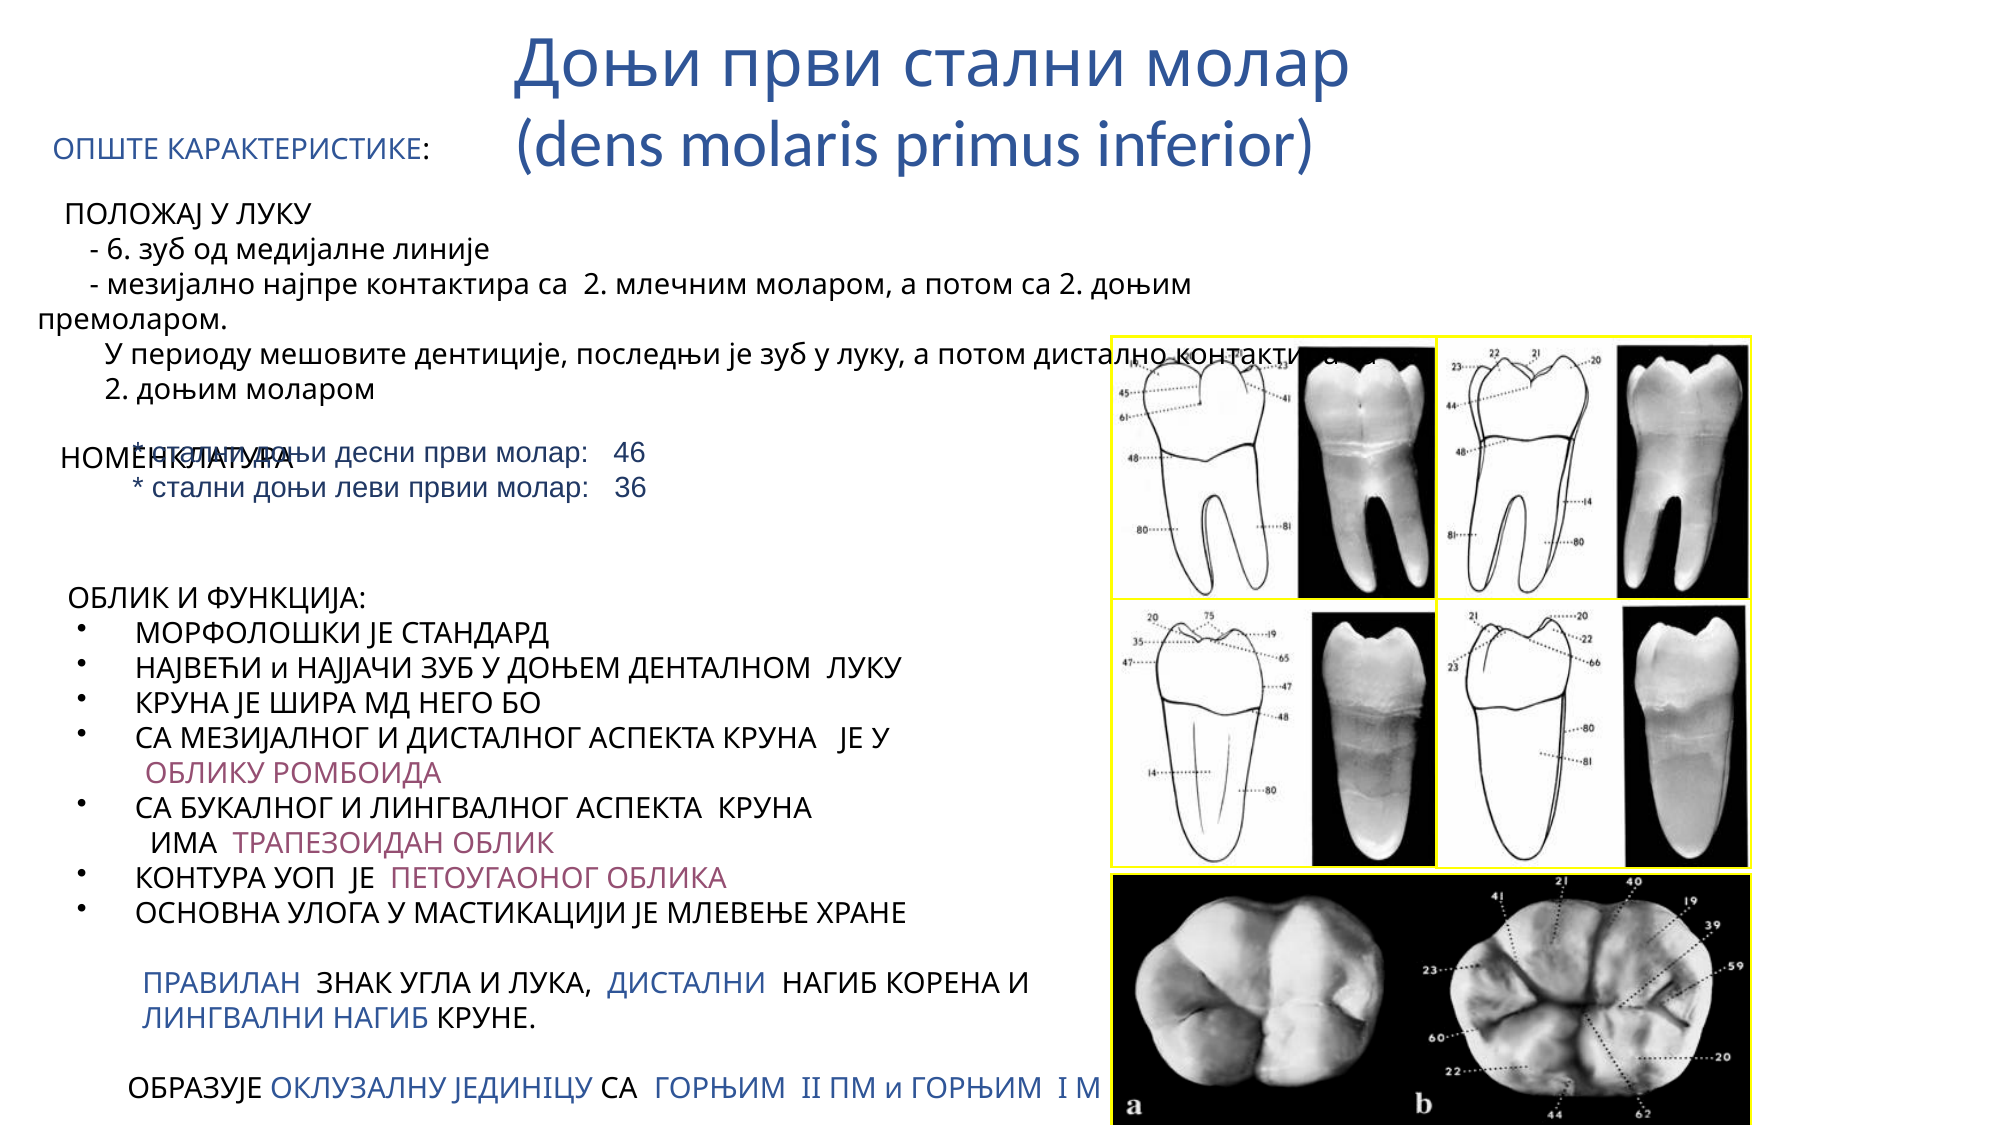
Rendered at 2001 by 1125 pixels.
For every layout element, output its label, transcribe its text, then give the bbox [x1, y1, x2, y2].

text_box Доњи први стални молар (dens molaris primus inferior) [500, 12, 1382, 122]
picture [1112, 337, 1750, 867]
picture [1112, 875, 1750, 1125]
text_box ОПШТЕ КАРAКТЕРИСТИКЕ: ПОЛOЖАЈ У ЛУКУ - 6. зуб од медијалне линије - мезијално најпре контактира са 2. млечним моларом, а потом са 2. доњим премоларом. У периоду мешовите дентиције, последњи је зуб у луку, а потом дистално контактира са 2. доњим моларом НОМЕНКЛАТУРА ОБЛИК И ФУНКЦИЈА: МОРФОЛOШКИ ЈЕ СТАНДАРД НАЈВЕЋИ и НАЈЈАЧИ ЗУБ У ДОЊЕМ ДЕНТАЛНОМ ЛУКУ КРУНА ЈЕ ШИРА МД НЕГО БО СА МЕЗИЈАЛНОГ И ДИСТАЛНОГ АСПЕКТА КРУНА ЈЕ У ОБЛИКУ РОМБОИДА СА БУКАЛНОГ И ЛИНГВАЛНОГ АСПЕКТА КРУНА ИМА ТРАПЕЗОИДАН ОБЛИК КОНТУРА УОП ЈЕ ПЕТОУГАОНOГ ОБЛИКА ОСНОВНА УЛОГА У МАСТИКАЦИЈИ ЈЕ МЛЕВEЊЕ ХРАНЕ ПРАВИЛАН ЗНАК УГЛА И ЛУКА, ДИСТАЛНИ НАГИБ КОРЕНА И ЛИНГВАЛНИ НАГИБ КРУНЕ. ОБРАЗУЈЕ ОКЛУЗАЛНУ ЈЕДИНIЦУ СА ГОРЊИМ II ПМ и ГОРЊИМ I М [22, 122, 1405, 1112]
text_box * стални доњи десни први молар: 46 * стални доњи леви првии молар: 36 [117, 426, 663, 511]
